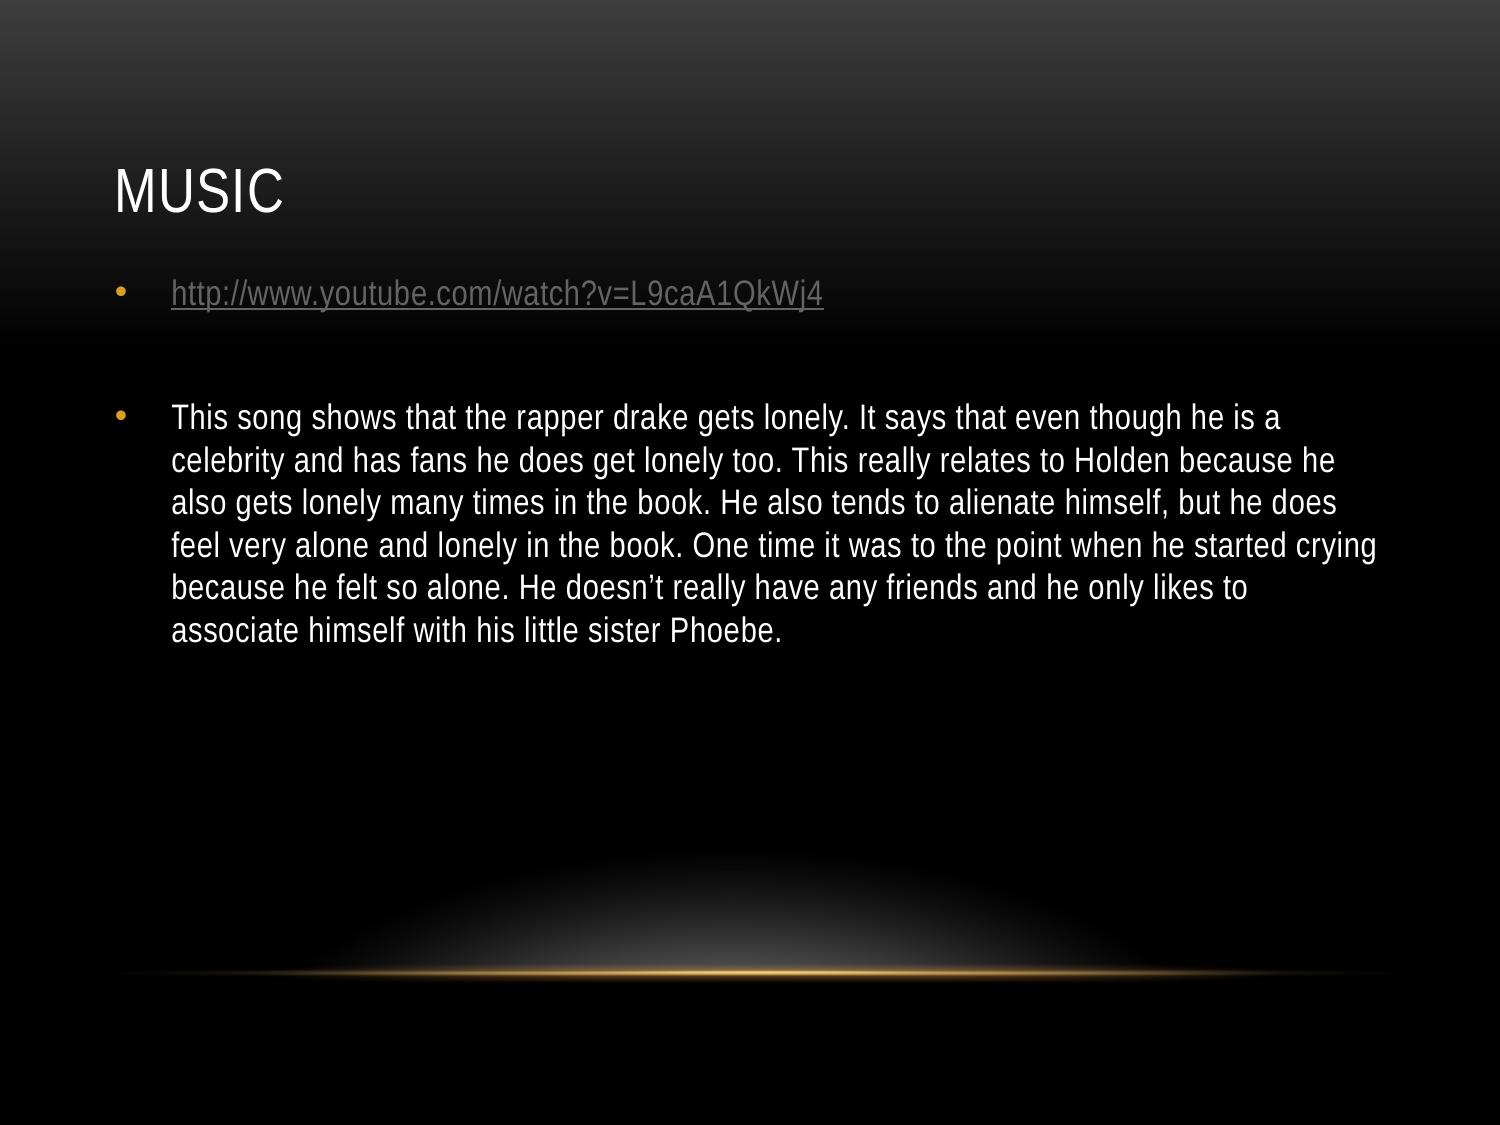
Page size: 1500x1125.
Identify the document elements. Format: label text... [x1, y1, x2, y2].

list http://www.youtube.com/watch?v=L9caA1QkWj4 This song shows that the rapper drake gets lonely. It says that even though he is a celebrity and has fans he does get lonely too. This really relates to Holden because he also gets lonely many times in the book. He also tends to alienate himself, but he does feel very alone and lonely in the book. One time it was to the point when he started crying because he felt so alone. He doesn’t really have any friends and he only likes to associate himself with his little sister Phoebe. [99, 262, 1400, 938]
picture [0, 0, 1500, 1125]
title Music [99, 45, 1400, 233]
